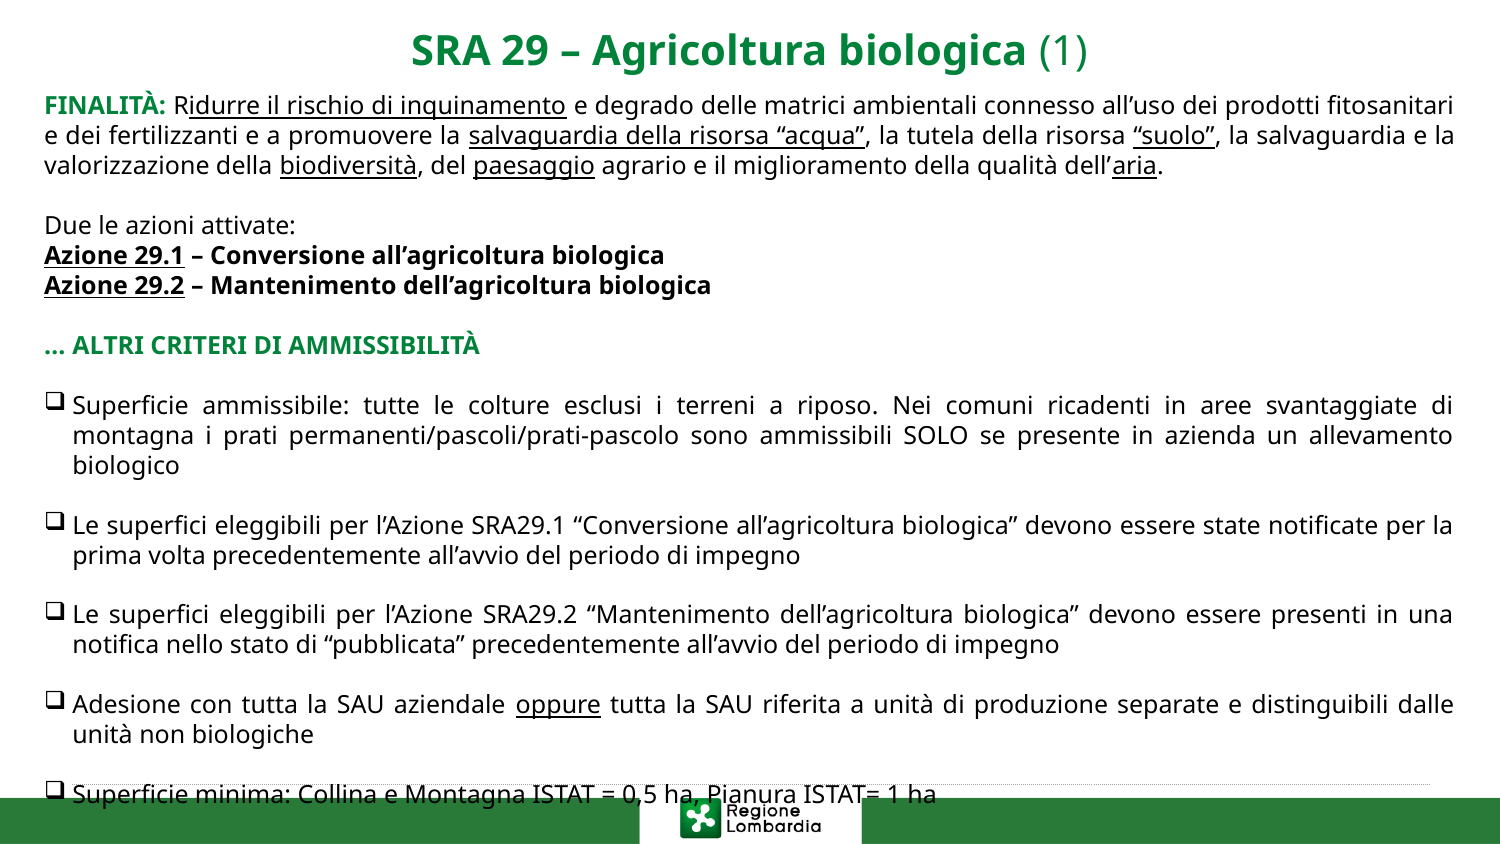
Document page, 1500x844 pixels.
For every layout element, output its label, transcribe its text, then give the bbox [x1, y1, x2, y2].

title SRA 29 – Agricoltura biologica (1) [150, 24, 1350, 82]
picture [0, 0, 1500, 844]
text_box FINALITÀ: Ridurre il rischio di inquinamento e degrado delle matrici ambientali connesso all’uso dei prodotti fitosanitari e dei fertilizzanti e a promuovere la salvaguardia della risorsa “acqua”, la tutela della risorsa “suolo”, la salvaguardia e la valorizzazione della biodiversità, del paesaggio agrario e il miglioramento della qualità dell’aria. Due le azioni attivate: Azione 29.1 – Conversione all’agricoltura biologica Azione 29.2 – Mantenimento dell’agricoltura biologica … ALTRI CRITERI DI AMMISSIBILITÀ Superficie ammissibile: tutte le colture esclusi i terreni a riposo. Nei comuni ricadenti in aree svantaggiate di montagna i prati permanenti/pascoli/prati-pascolo sono ammissibili SOLO se presente in azienda un allevamento biologico Le superfici eleggibili per l’Azione SRA29.1 “Conversione all’agricoltura biologica” devono essere state notificate per la prima volta precedentemente all’avvio del periodo di impegno Le superfici eleggibili per l’Azione SRA29.2 “Mantenimento dell’agricoltura biologica” devono essere presenti in una notifica nello stato di “pubblicata” precedentemente all’avvio del periodo di impegno Adesione con tutta la SAU aziendale oppure tutta la SAU riferita a unità di produzione separate e distinguibili dalle unità non biologiche Superficie minima: Collina e Montagna ISTAT = 0,5 ha, Pianura ISTAT= 1 ha [29, 82, 1471, 816]
